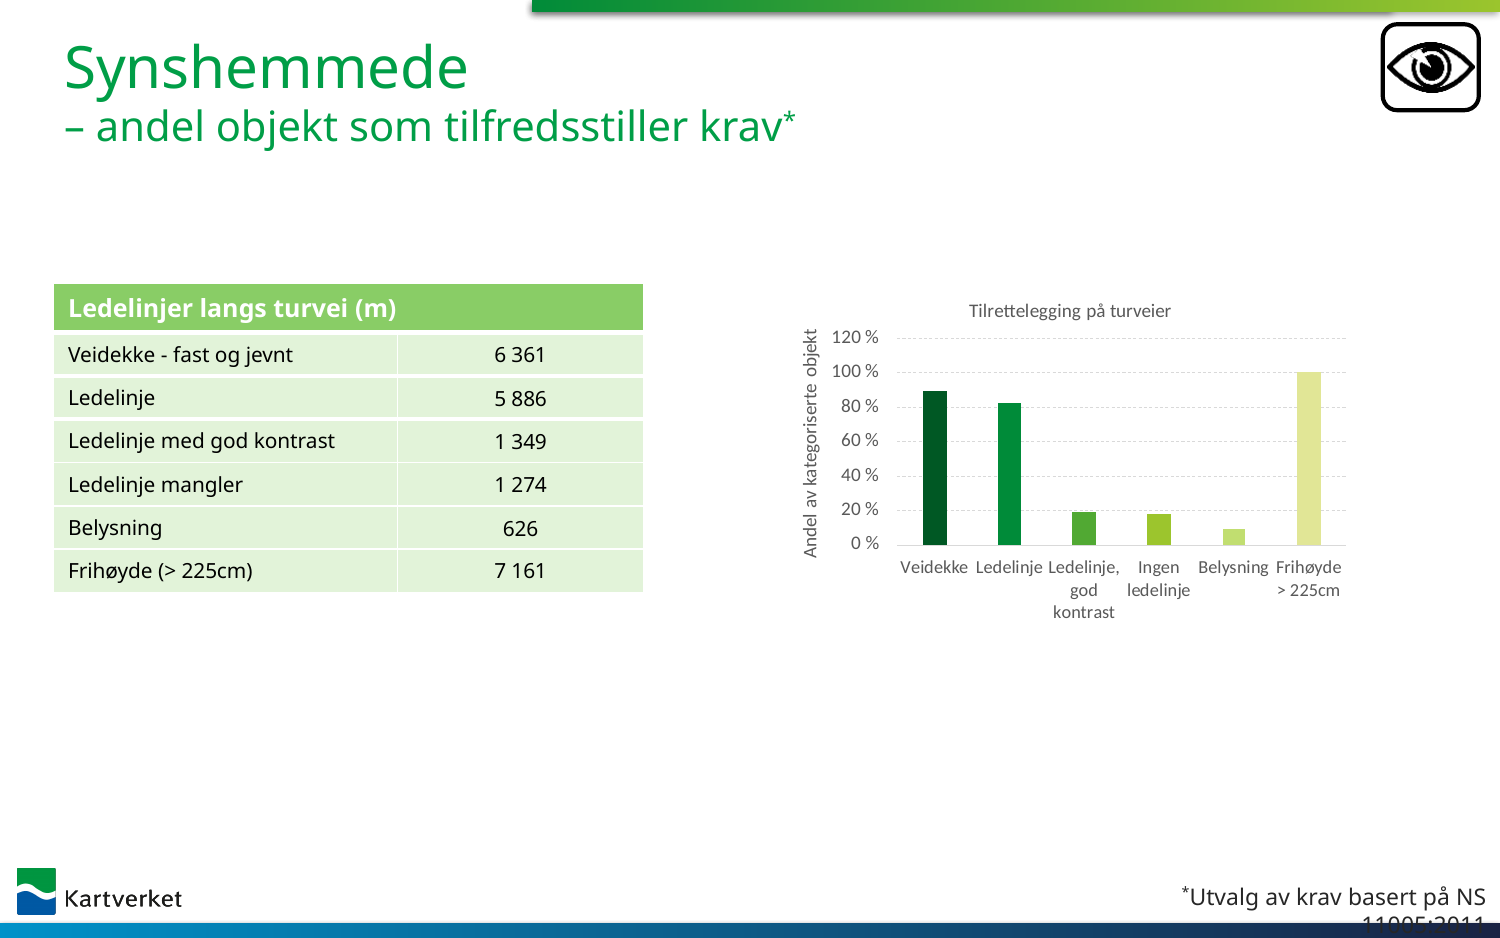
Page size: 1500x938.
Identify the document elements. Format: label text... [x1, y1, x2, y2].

table_cell Ledelinje mangler [54, 463, 397, 505]
table_cell Belysning [54, 507, 397, 548]
table_header Ledelinjer langs turvei (m) [54, 284, 643, 330]
table_cell Ledelinje med god kontrast [54, 421, 397, 462]
table_cell 626 [398, 507, 643, 548]
text_box Synshemmede – andel objekt som tilfredsstiller krav* [49, 24, 1431, 158]
table_cell 5 886 [398, 378, 643, 417]
table_cell Veidekke - fast og jevnt [54, 335, 397, 374]
picture [791, 291, 1349, 630]
table_cell Ledelinje [54, 378, 397, 417]
table_cell Frihøyde (> 225cm) [54, 550, 397, 592]
table_cell 7 161 [398, 550, 643, 592]
table_cell 1 349 [398, 421, 643, 462]
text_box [1382, 24, 1480, 111]
table_cell 6 361 [398, 335, 643, 374]
text_box *Utvalg av krav basert på NS 11005:2011 [1068, 873, 1500, 938]
table_cell 1 274 [398, 463, 643, 505]
